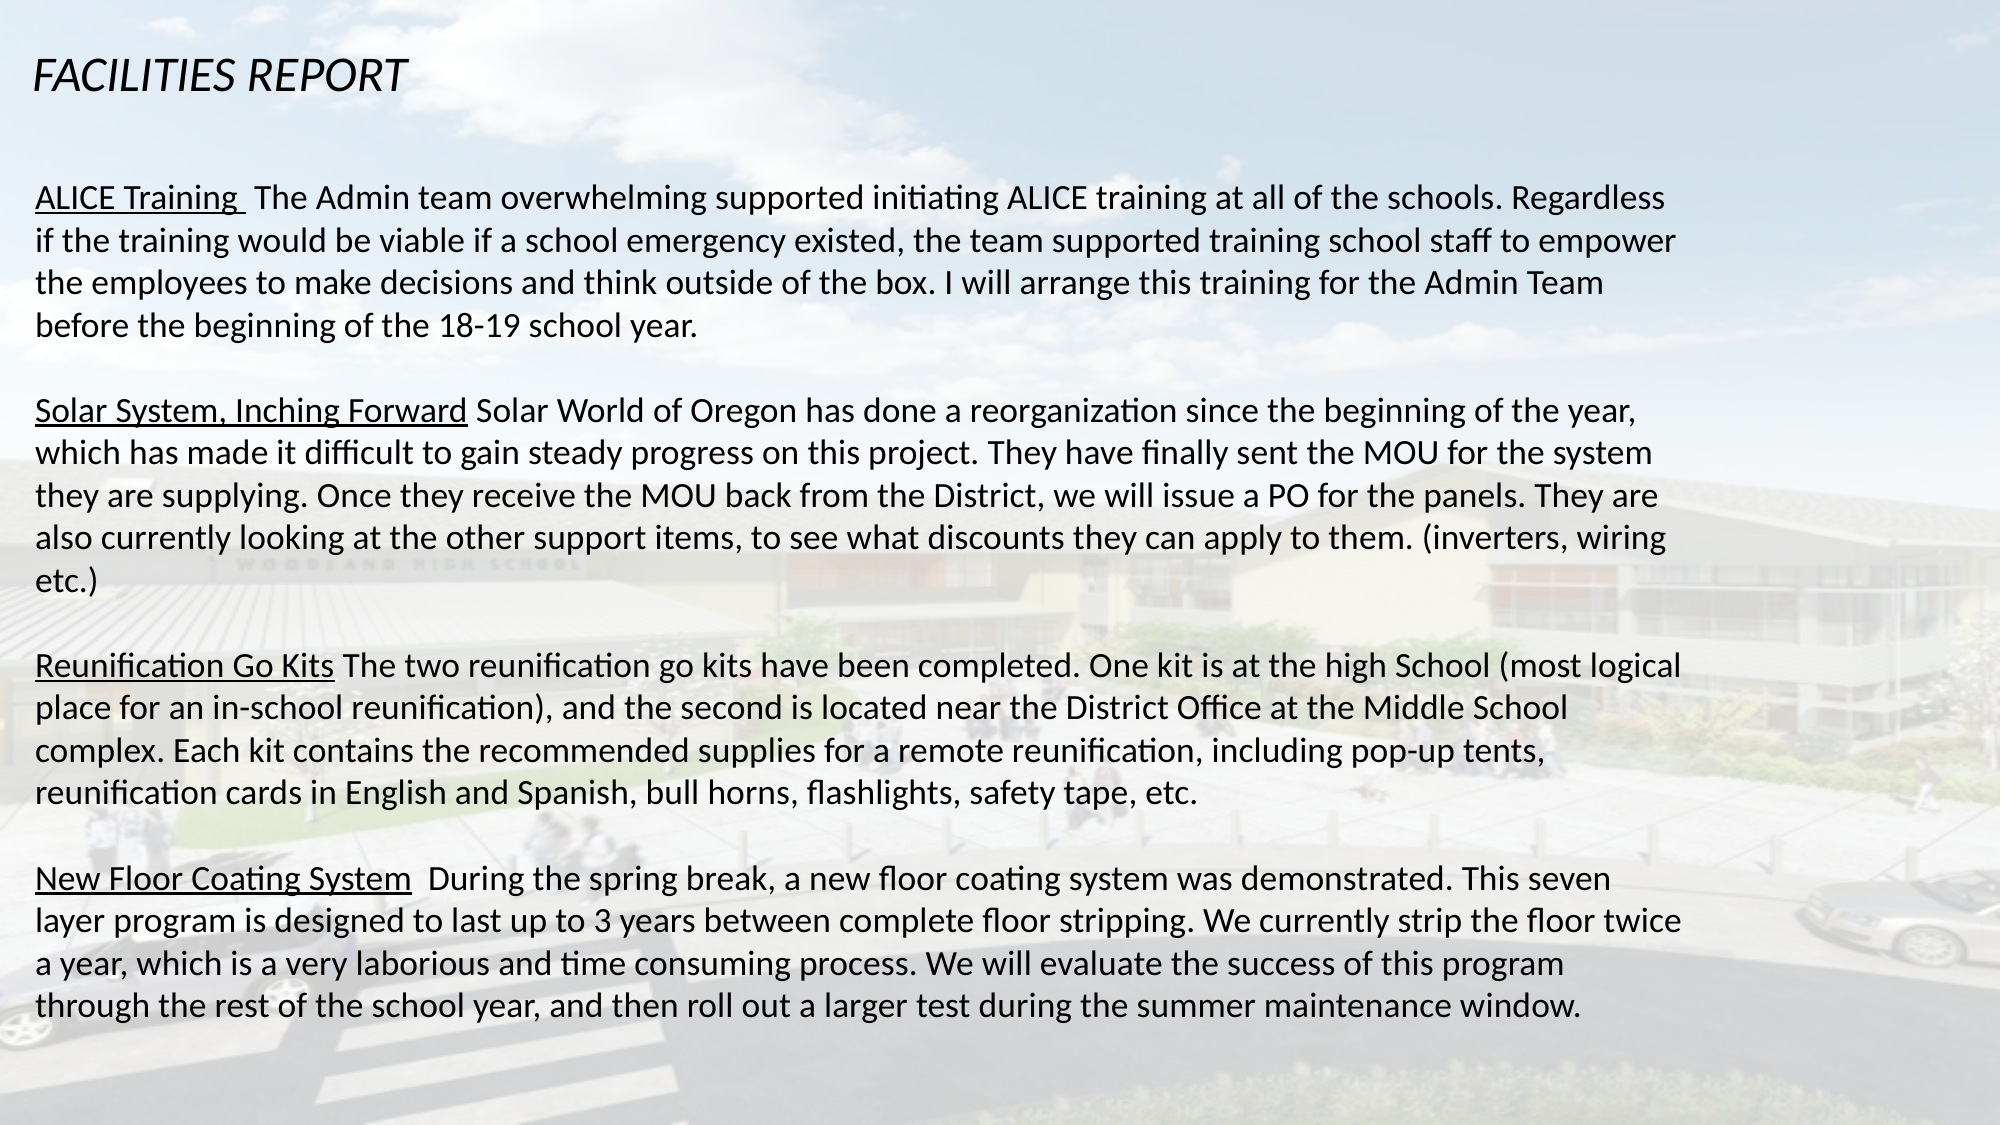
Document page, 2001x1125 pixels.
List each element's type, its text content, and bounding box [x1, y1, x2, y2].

text_box ALICE Training The Admin team overwhelming supported initiating ALICE training at all of the schools. Regardless if the training would be viable if a school emergency existed, the team supported training school staff to empower the employees to make decisions and think outside of the box. I will arrange this training for the Admin Team before the beginning of the 18-19 school year. Solar System, Inching Forward Solar World of Oregon has done a reorganization since the beginning of the year, which has made it difficult to gain steady progress on this project. They have finally sent the MOU for the system they are supplying. Once they receive the MOU back from the District, we will issue a PO for the panels. They are also currently looking at the other support items, to see what discounts they can apply to them. (inverters, wiring etc.) Reunification Go Kits The two reunification go kits have been completed. One kit is at the high School (most logical place for an in-school reunification), and the second is located near the District Office at the Middle School complex. Each kit contains the recommended supplies for a remote reunification, including pop-up tents, reunification cards in English and Spanish, bull horns, flashlights, safety tape, etc. New Floor Coating System During the spring break, a new floor coating system was demonstrated. This seven layer program is designed to last up to 3 years between complete floor stripping. We currently strip the floor twice a year, which is a very laborious and time consuming process. We will evaluate the success of this program through the rest of the school year, and then roll out a larger test during the summer maintenance window. [20, 166, 1706, 1032]
text_box FACILITIES REPORT [17, 25, 1942, 158]
title [62, 92, 1809, 1125]
